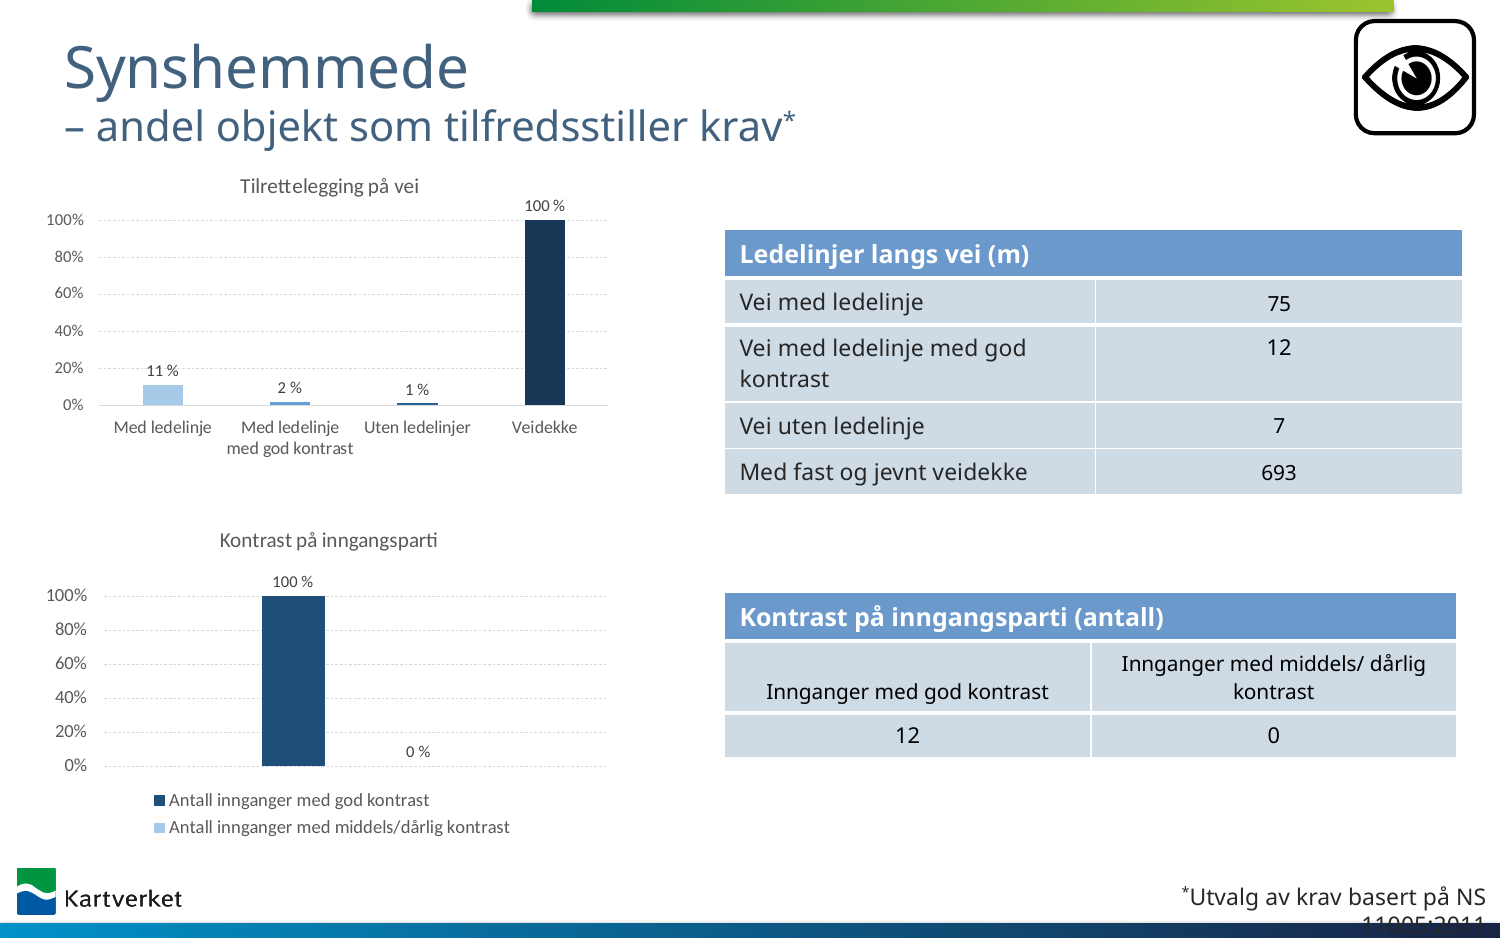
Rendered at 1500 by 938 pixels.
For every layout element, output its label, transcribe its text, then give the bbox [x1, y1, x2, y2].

table_cell Vei med ledelinje med god kontrast [725, 327, 1095, 401]
table_cell 12 [725, 715, 1090, 757]
table_cell Innganger med god kontrast [725, 643, 1090, 711]
table_cell 0 [1092, 715, 1456, 757]
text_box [1355, 20, 1475, 134]
table_cell Vei uten ledelinje [725, 403, 1095, 448]
picture [41, 520, 617, 846]
table_header Kontrast på inngangsparti (antall) [725, 593, 1456, 639]
table_cell Med fast og jevnt veidekke [725, 449, 1095, 494]
picture [41, 166, 618, 492]
text_box *Utvalg av krav basert på NS 11005:2011 [1068, 873, 1500, 938]
table_cell 12 [1096, 327, 1462, 401]
table_cell 7 [1096, 403, 1462, 448]
table_cell Vei med ledelinje [725, 280, 1095, 323]
table_cell 693 [1096, 449, 1462, 494]
text_box Synshemmede – andel objekt som tilfredsstiller krav* [49, 24, 1431, 158]
table_header Ledelinjer langs vei (m) [725, 230, 1462, 276]
table_cell Innganger med middels/ dårlig kontrast [1092, 643, 1456, 711]
table_cell 75 [1096, 280, 1462, 323]
